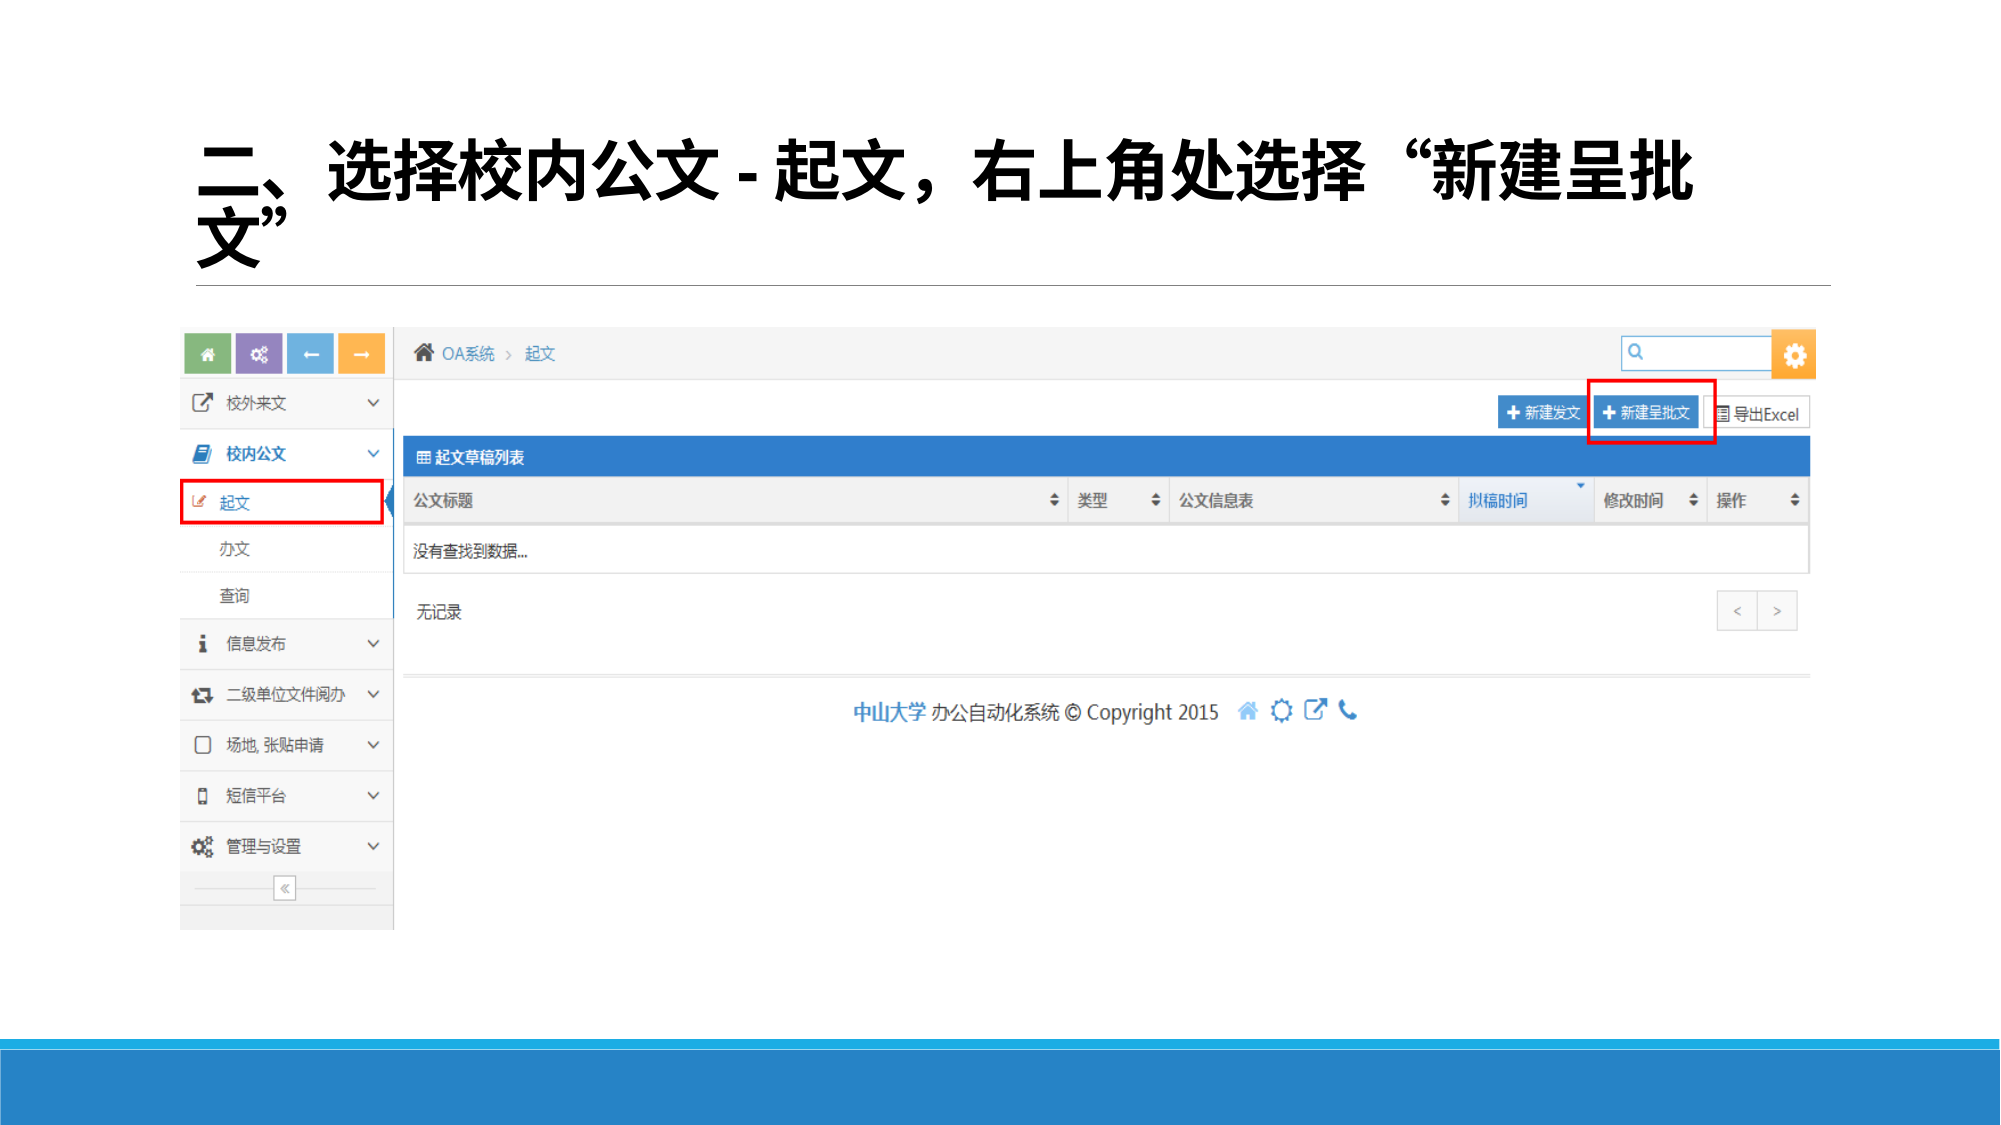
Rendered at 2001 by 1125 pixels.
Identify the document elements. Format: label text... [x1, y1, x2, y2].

title 二、选择校内公文-起文，右上角处选择“新建呈批文” [180, 47, 1830, 285]
picture [179, 326, 1817, 931]
